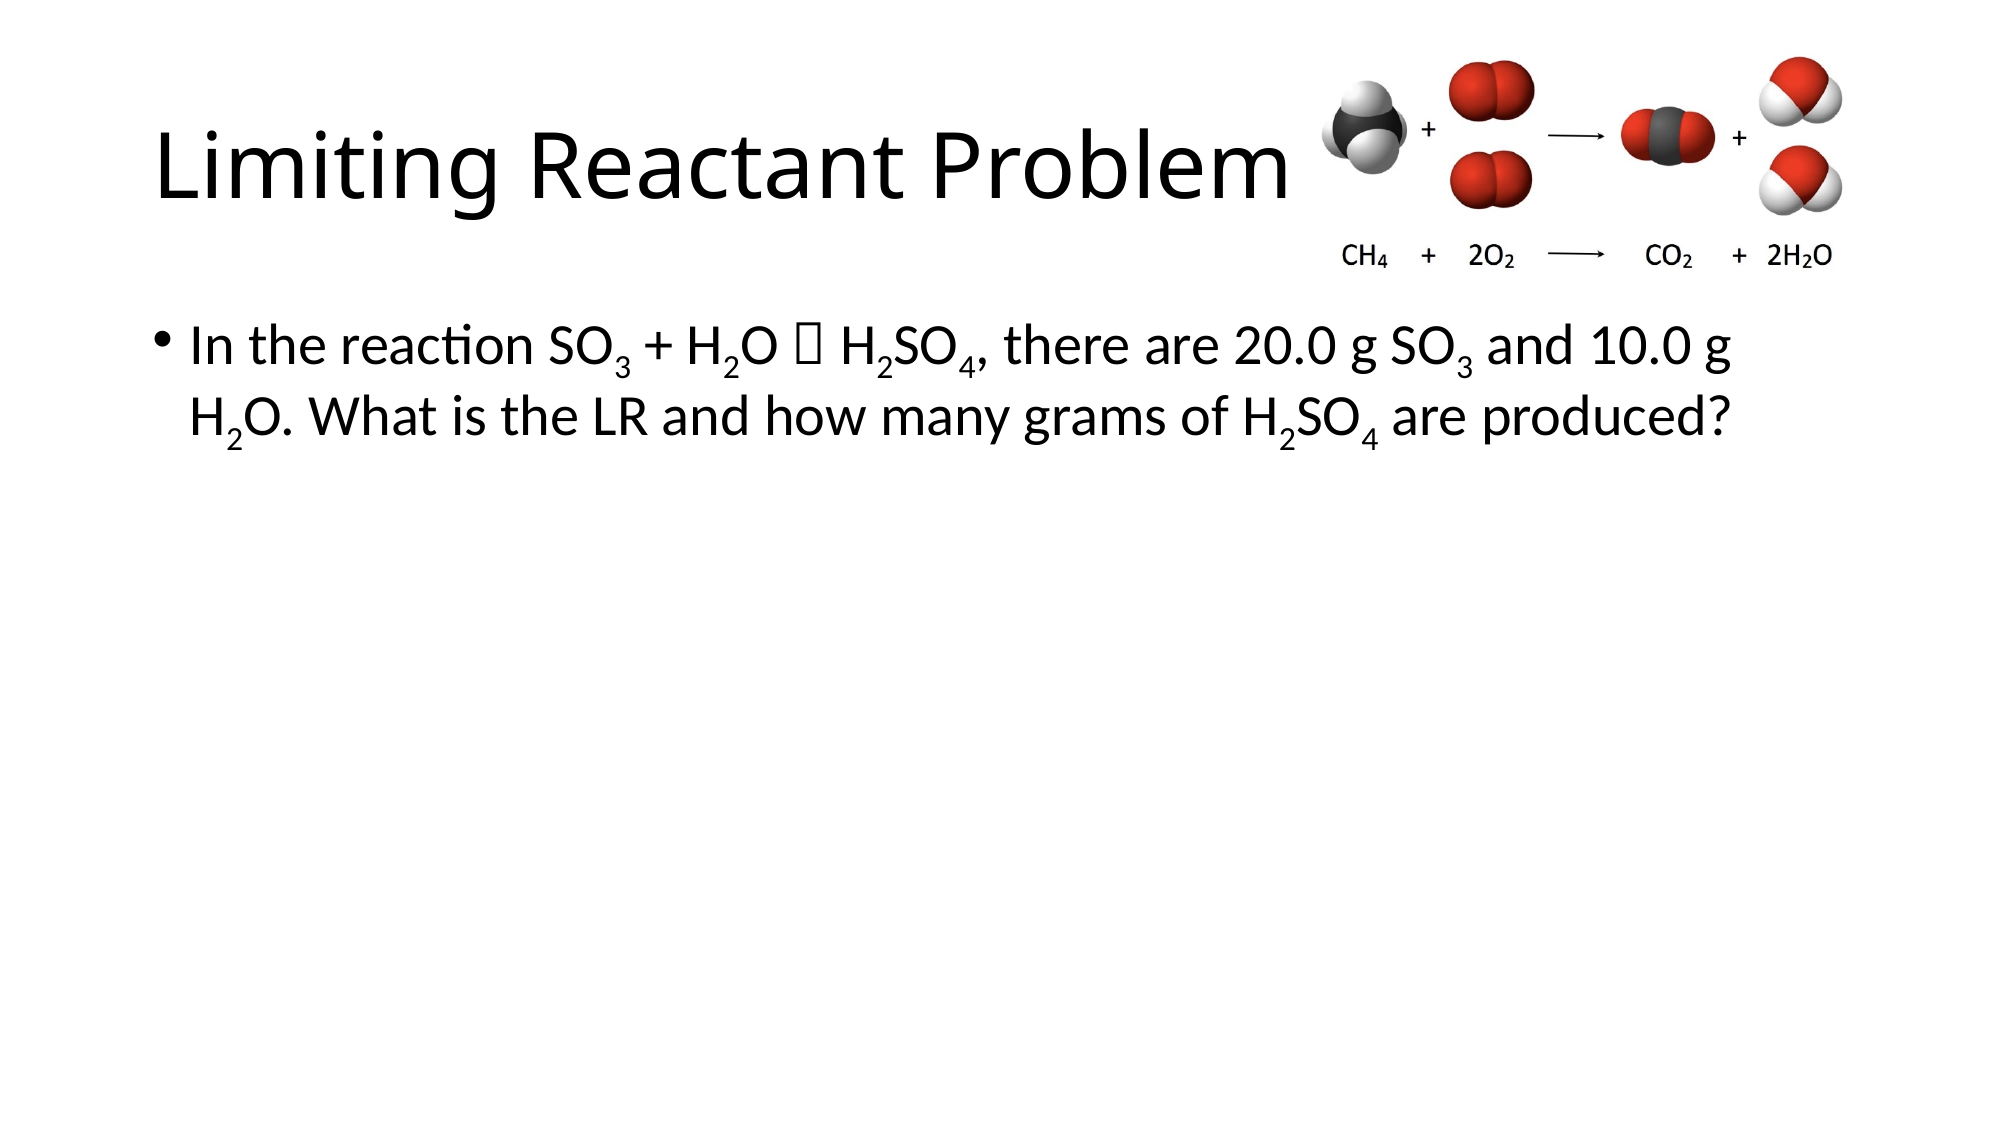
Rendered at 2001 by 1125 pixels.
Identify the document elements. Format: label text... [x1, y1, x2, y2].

title Limiting Reactant Problem [137, 59, 1309, 278]
list In the reaction SO3 + H2O  H2SO4, there are 20.0 g SO3 and 10.0 g H2O. What is the LR and how many grams of H2SO4 are produced? [137, 299, 1863, 1014]
picture [1309, 41, 1863, 289]
